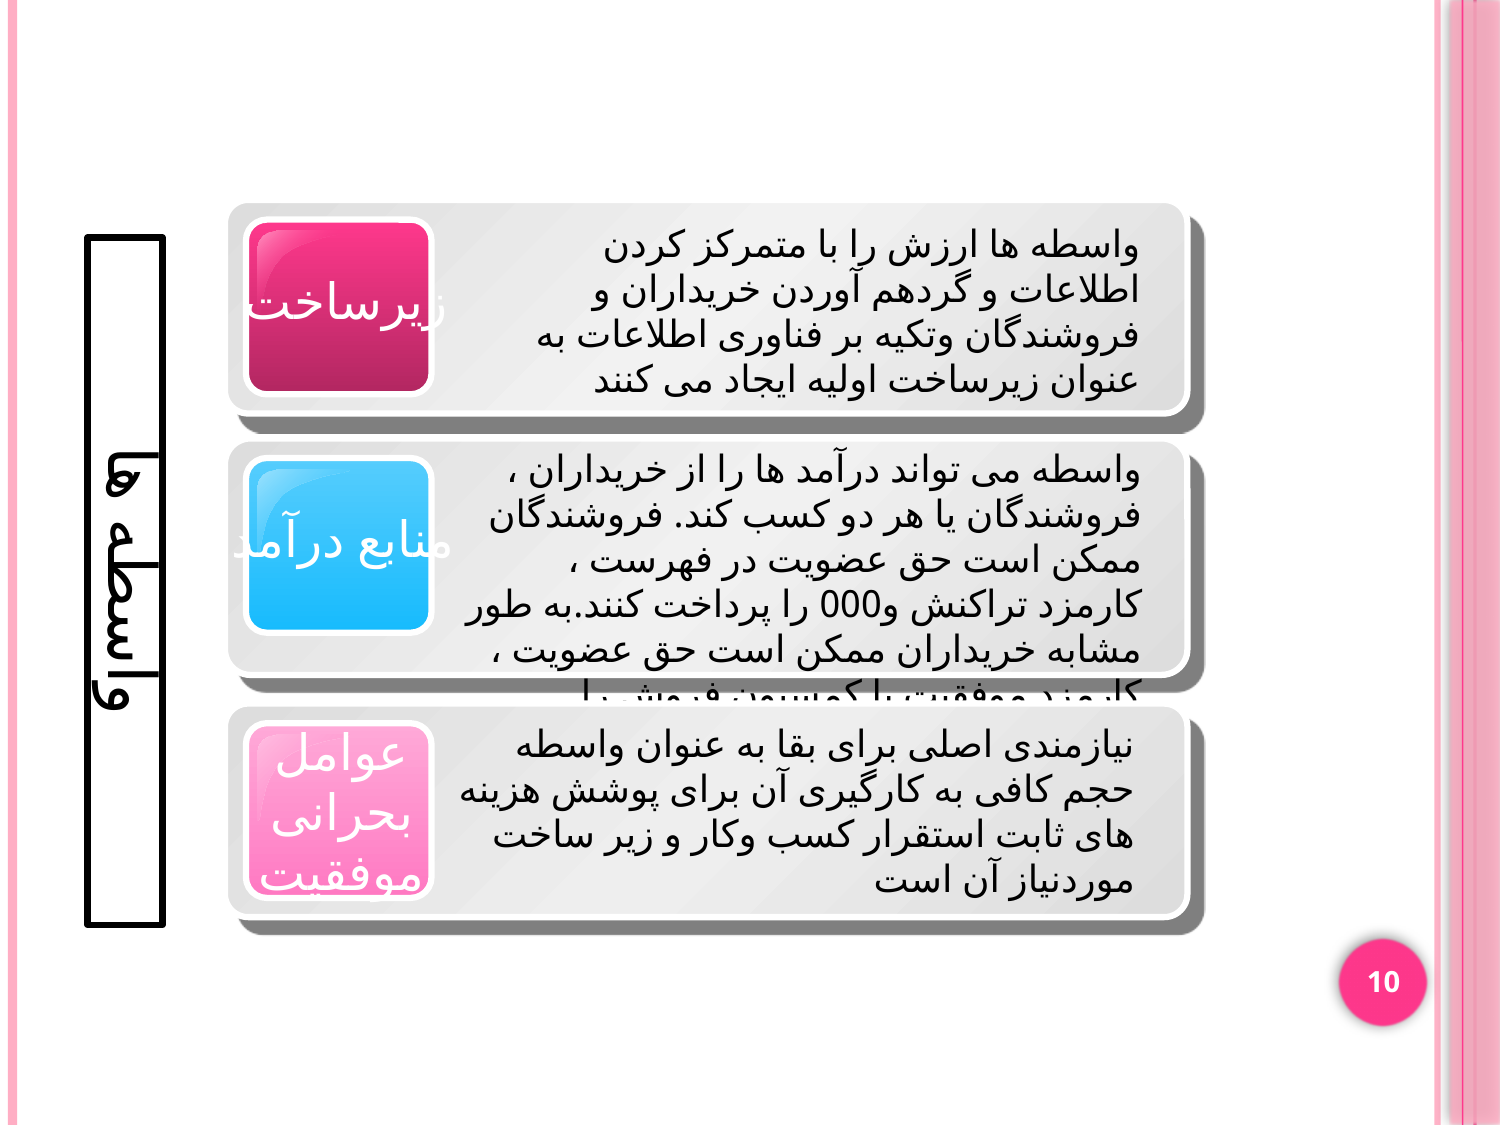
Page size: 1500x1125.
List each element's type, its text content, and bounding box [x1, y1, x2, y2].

slide_number 10 [1333, 940, 1434, 1027]
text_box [227, 202, 1186, 413]
text_box واسطه ها [84, 234, 166, 928]
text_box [215, 706, 1186, 916]
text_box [227, 440, 1187, 678]
